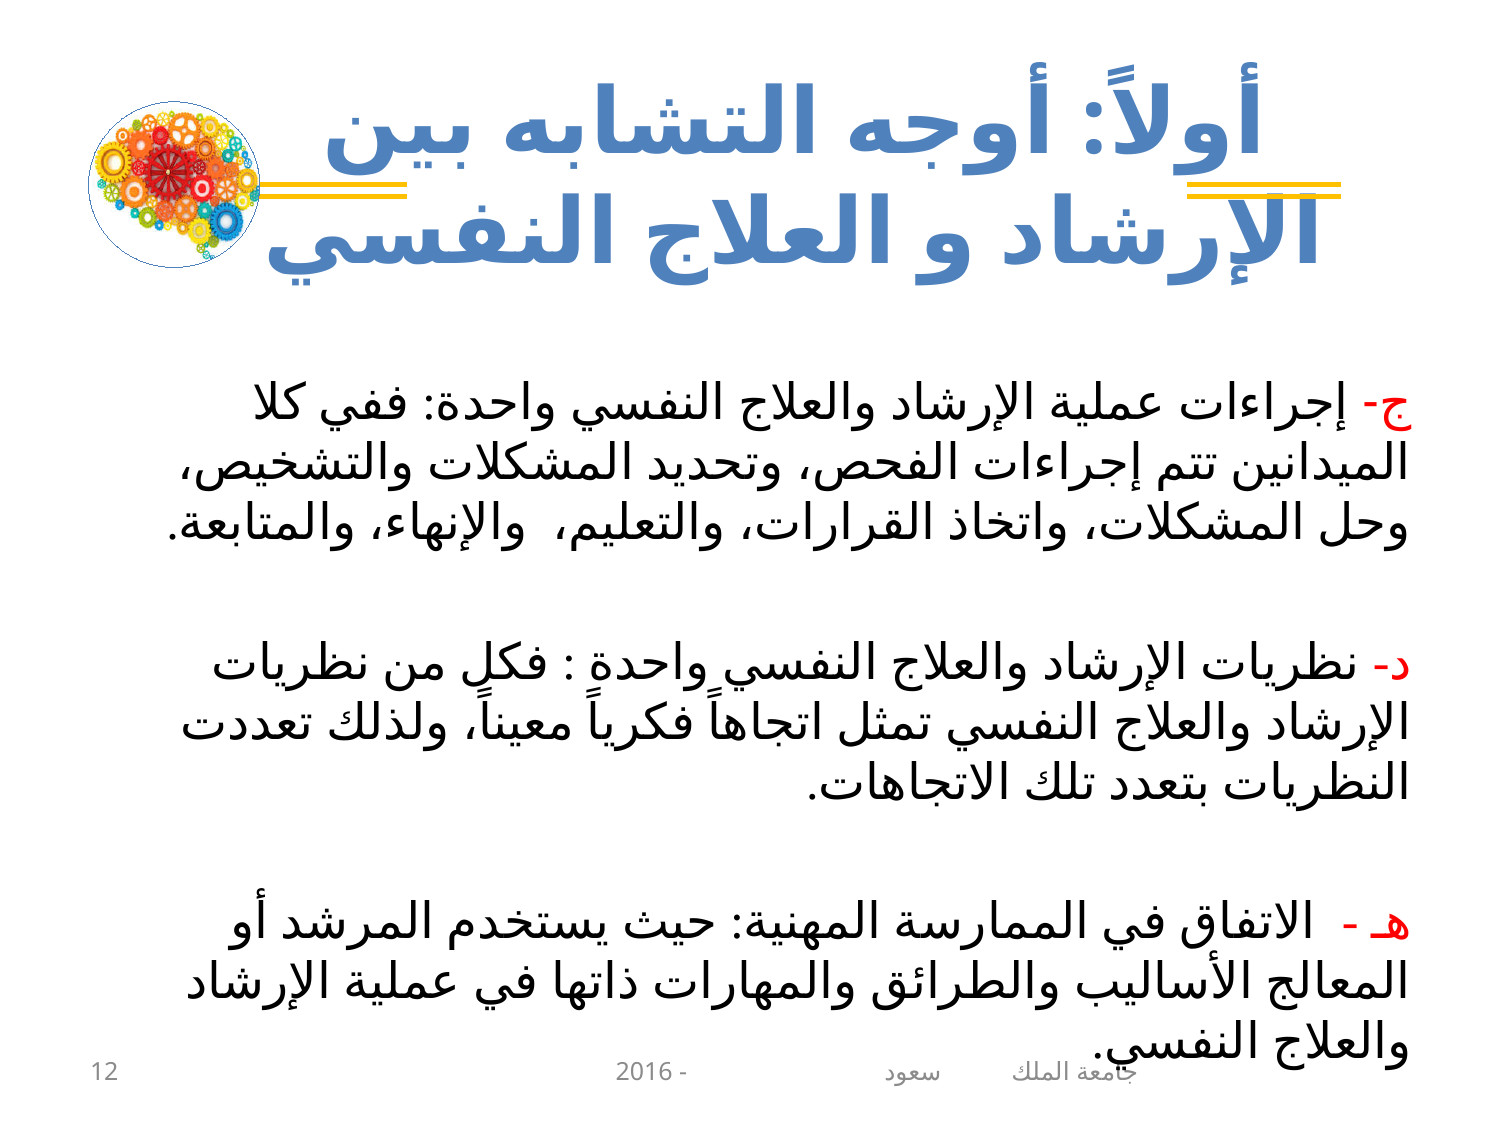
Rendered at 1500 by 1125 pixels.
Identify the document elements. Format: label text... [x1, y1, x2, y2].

text_box ج- إجراءات عملية الإرشاد والعلاج النفسي واحدة: ففي كلا الميدانين تتم إجراءات الفحص، وتحديد المشكلات والتشخيص، وحل المشكلات، واتخاذ القرارات، والتعليم، والإنهاء، والمتابعة. د- نظريات الإرشاد والعلاج النفسي واحدة : فكل من نظريات الإرشاد والعلاج النفسي تمثل اتجاهاً فكرياً معيناً، ولذلك تعددت النظريات بتعدد تلك الاتجاهات. هـ - الاتفاق في الممارسة المهنية: حيث يستخدم المرشد أو المعالج الأساليب والطرائق والمهارات ذاتها في عملية الإرشاد والعلاج النفسي. [76, 361, 1427, 953]
text_box أولاً: أوجه التشابه بين الإرشاد و العلاج النفسي [224, 54, 1364, 290]
footer جامعة الملك سعود - 2016 [512, 1042, 988, 1103]
slide_number 12 [75, 1042, 425, 1103]
picture [88, 101, 260, 268]
